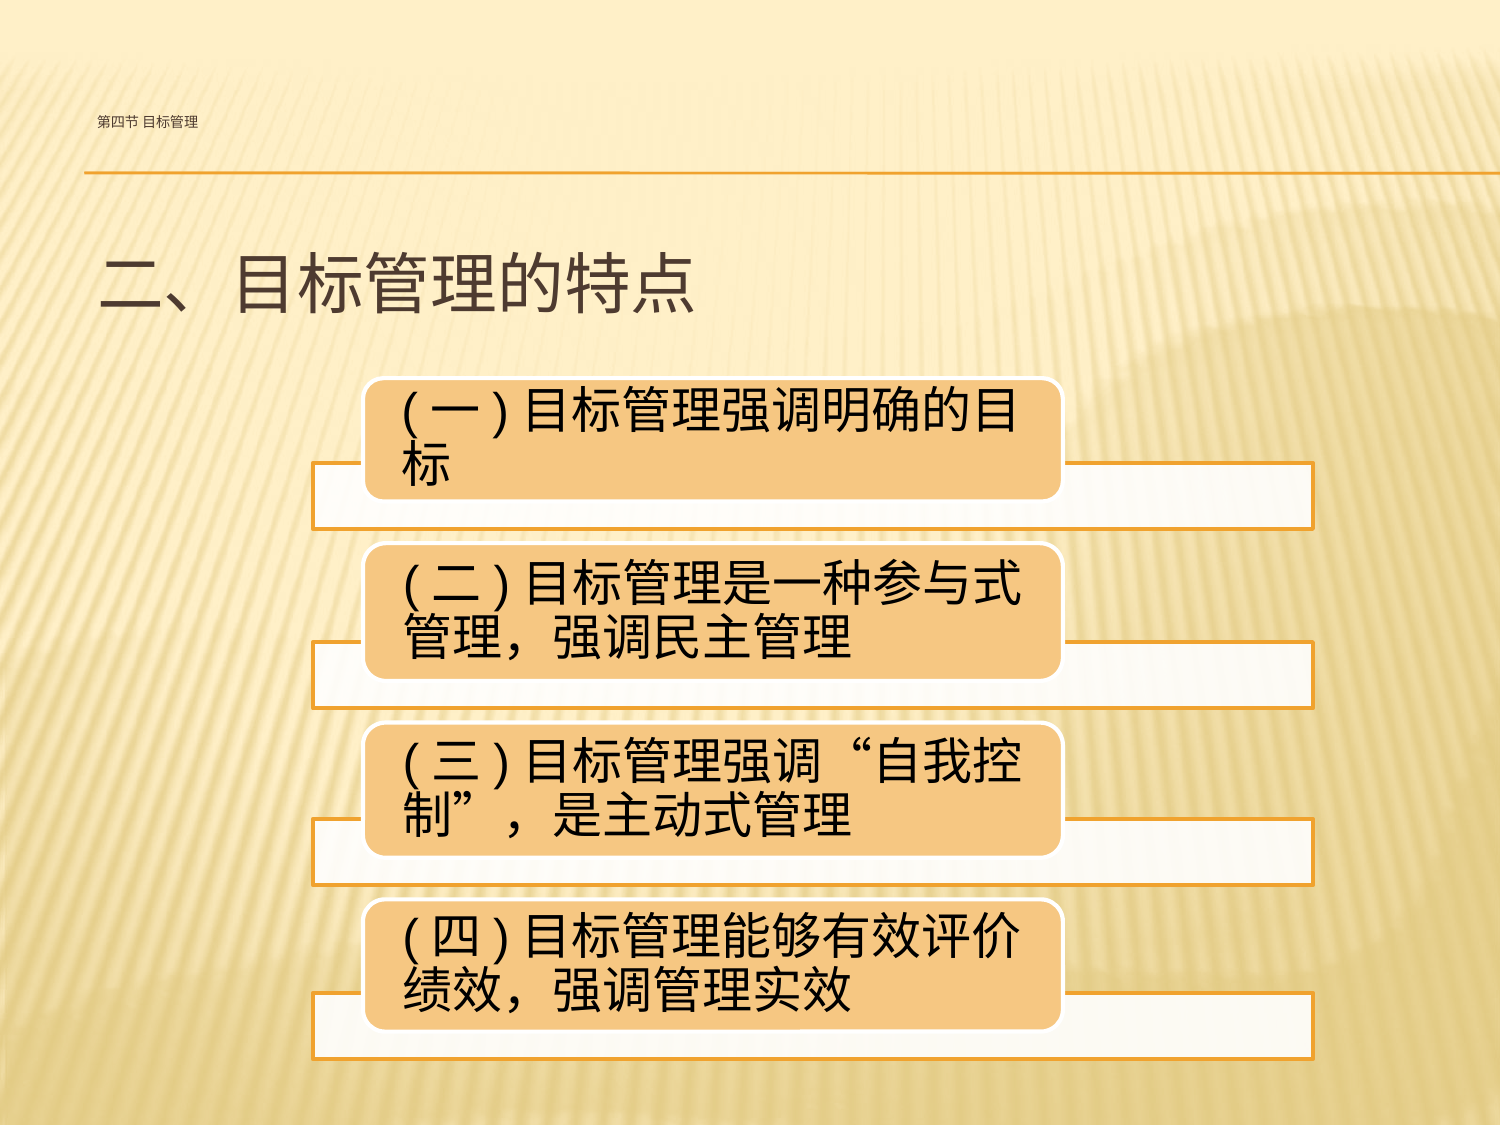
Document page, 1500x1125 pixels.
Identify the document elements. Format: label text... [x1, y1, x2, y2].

title 第四节 目标管理 [82, 82, 1432, 155]
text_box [312, 361, 1314, 1076]
list 二、目标管理的特点 [81, 234, 1426, 1006]
